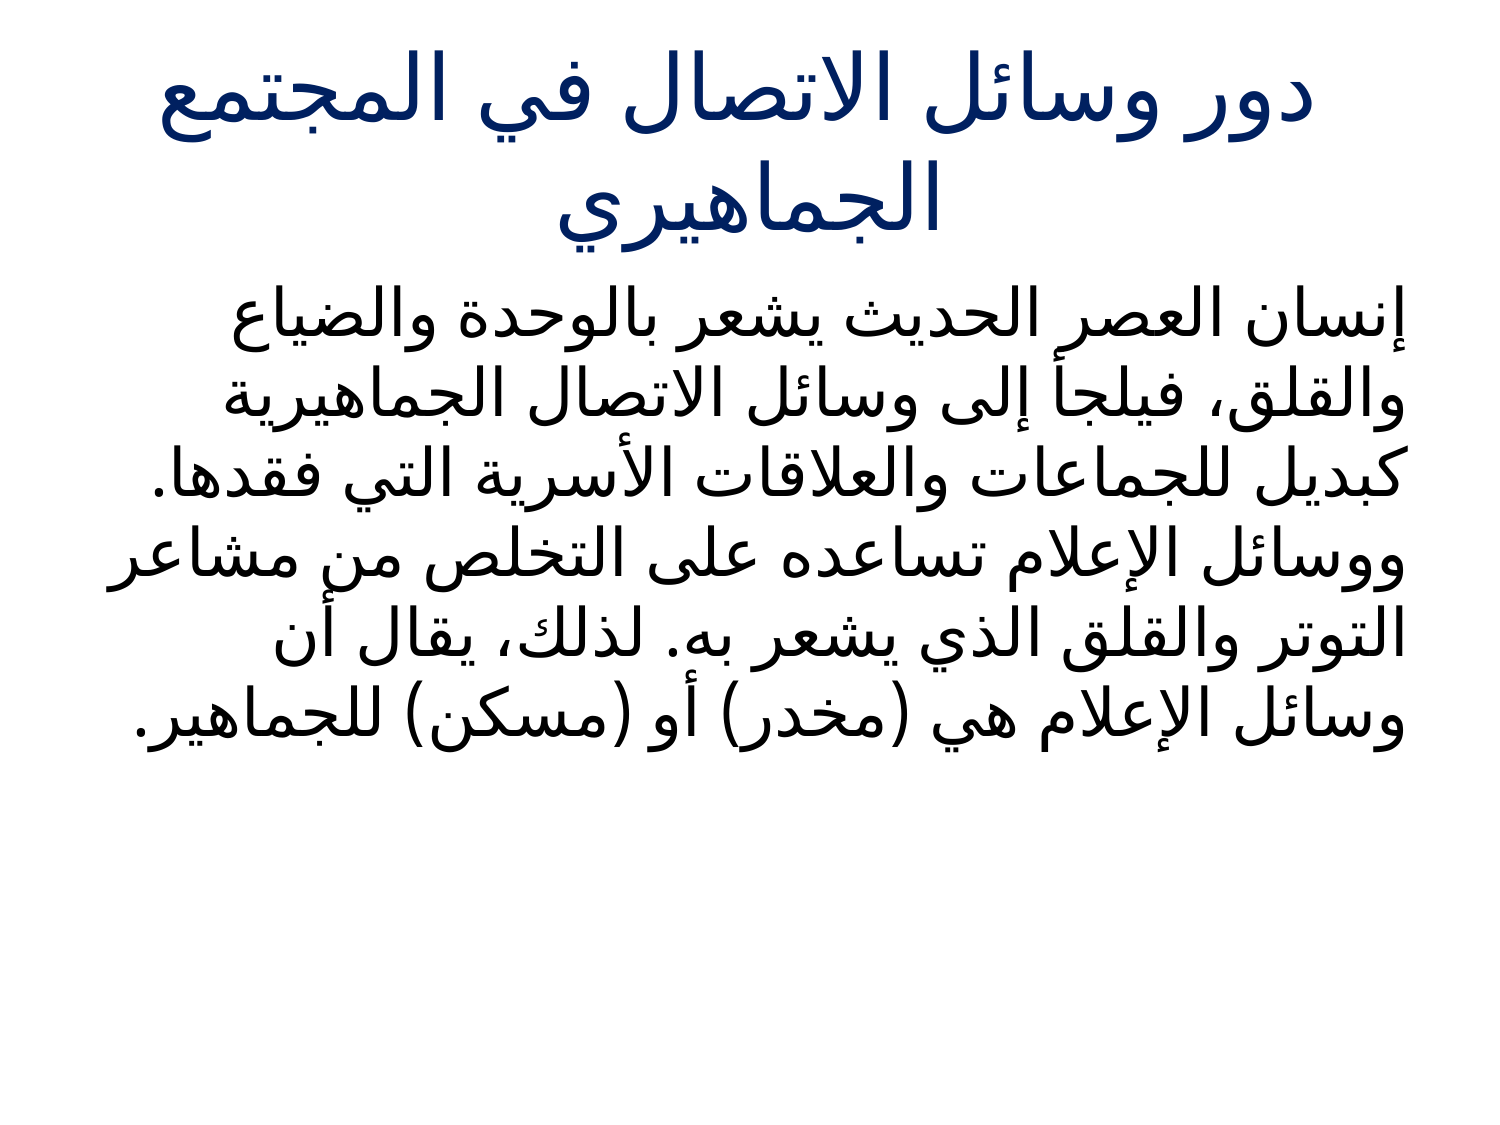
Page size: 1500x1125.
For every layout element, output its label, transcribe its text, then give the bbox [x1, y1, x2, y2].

title دور وسائل الاتصال في المجتمع الجماهيري [75, 45, 1425, 233]
list إنسان العصر الحديث يشعر بالوحدة والضياع والقلق، فيلجأ إلى وسائل الاتصال الجماهيرية كبديل للجماعات والعلاقات الأسرية التي فقدها. ووسائل الإعلام تساعده على التخلص من مشاعر التوتر والقلق الذي يشعر به. لذلك، يقال أن وسائل الإعلام هي (مخدر) أو (مسكن) للجماهير. [75, 262, 1425, 1005]
